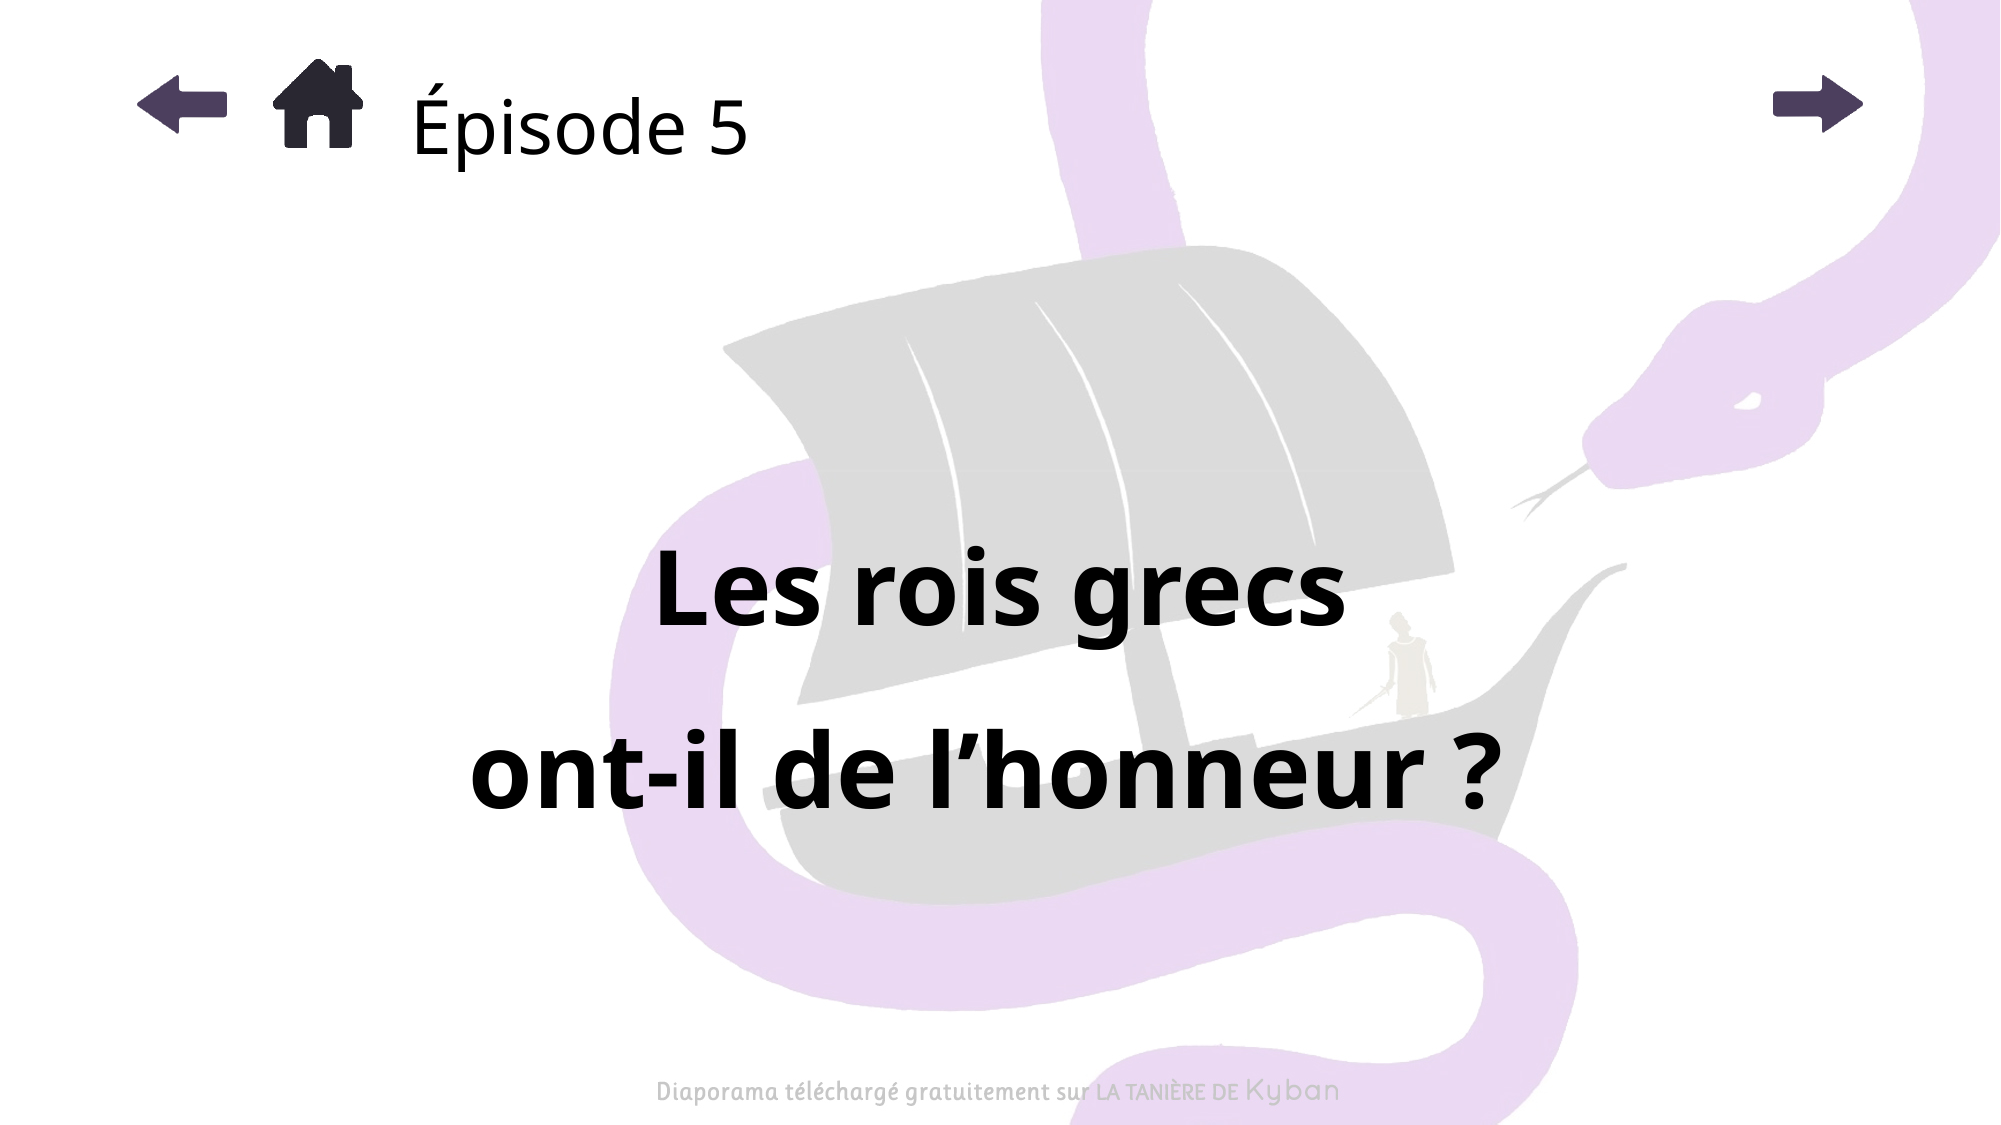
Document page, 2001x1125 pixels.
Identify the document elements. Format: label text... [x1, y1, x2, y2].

picture [0, 0, 2001, 1125]
list Les rois grecs ont-il de l’honneur ? [137, 299, 1863, 1014]
title Épisode 5 [395, 59, 1863, 202]
